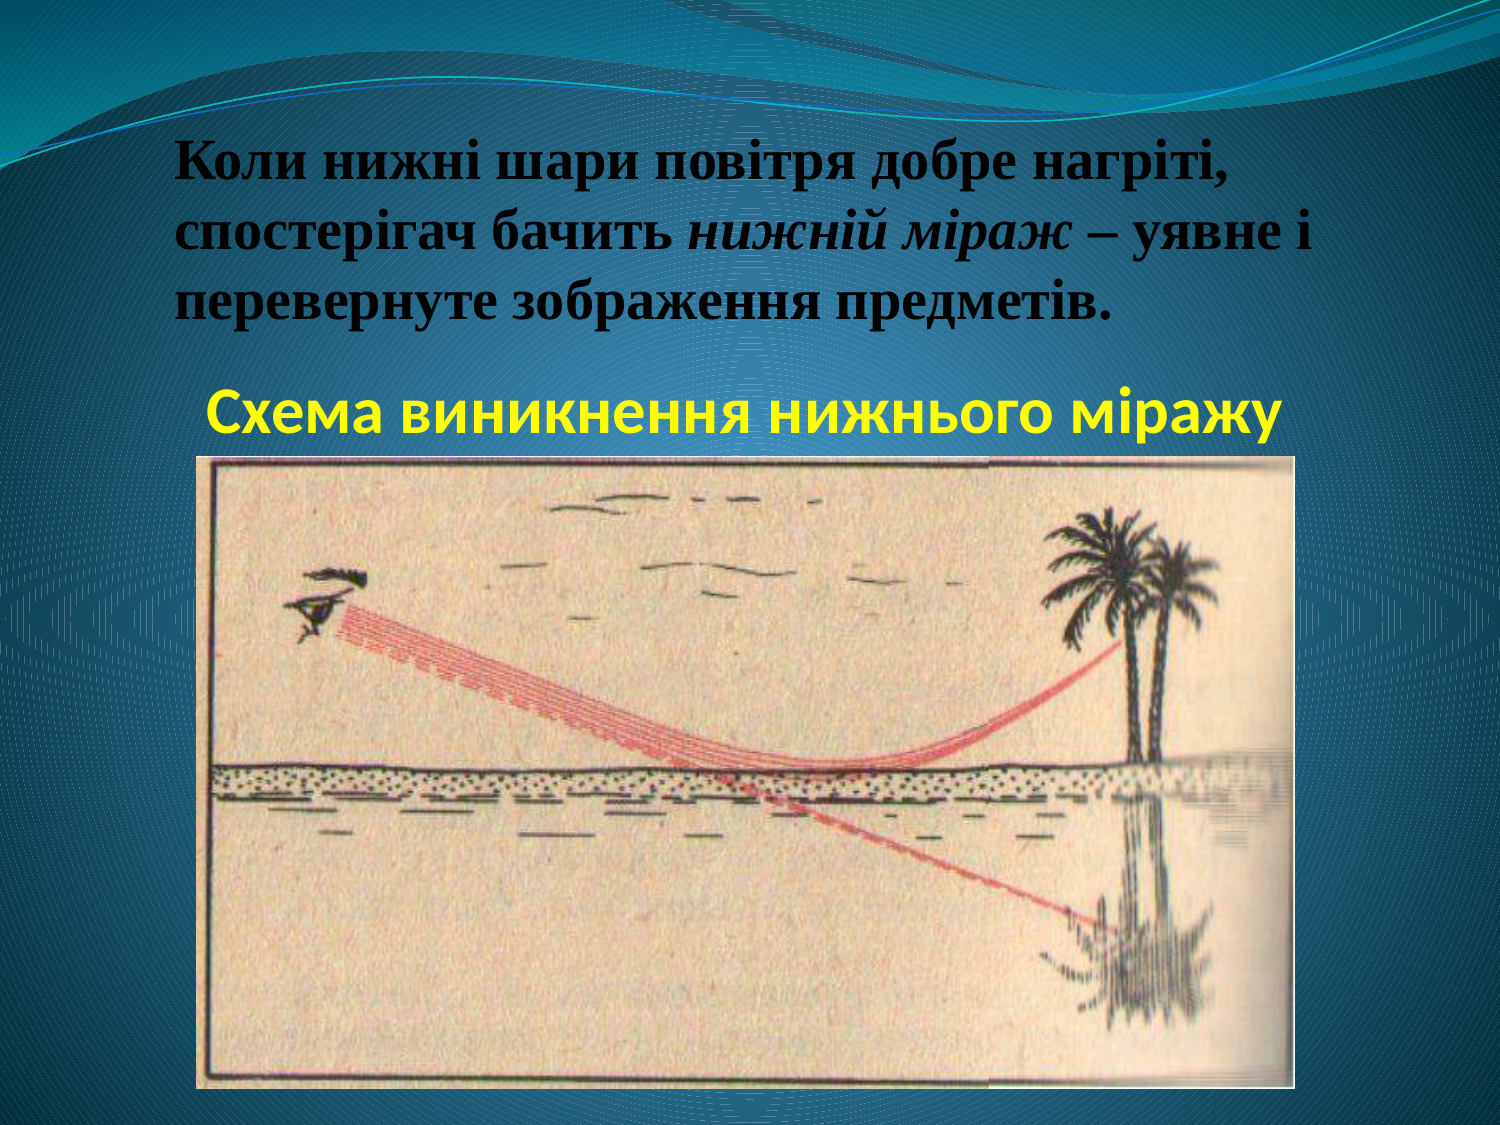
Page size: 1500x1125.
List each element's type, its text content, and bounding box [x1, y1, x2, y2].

picture [195, 455, 1295, 1090]
title Схема виникнення нижнього міражу [110, 344, 1380, 448]
text_box Коли нижні шари повітря добре нагріті, спостерігач бачить нижній міраж – уявне і перевернуте зображення предметів. [159, 113, 1331, 339]
